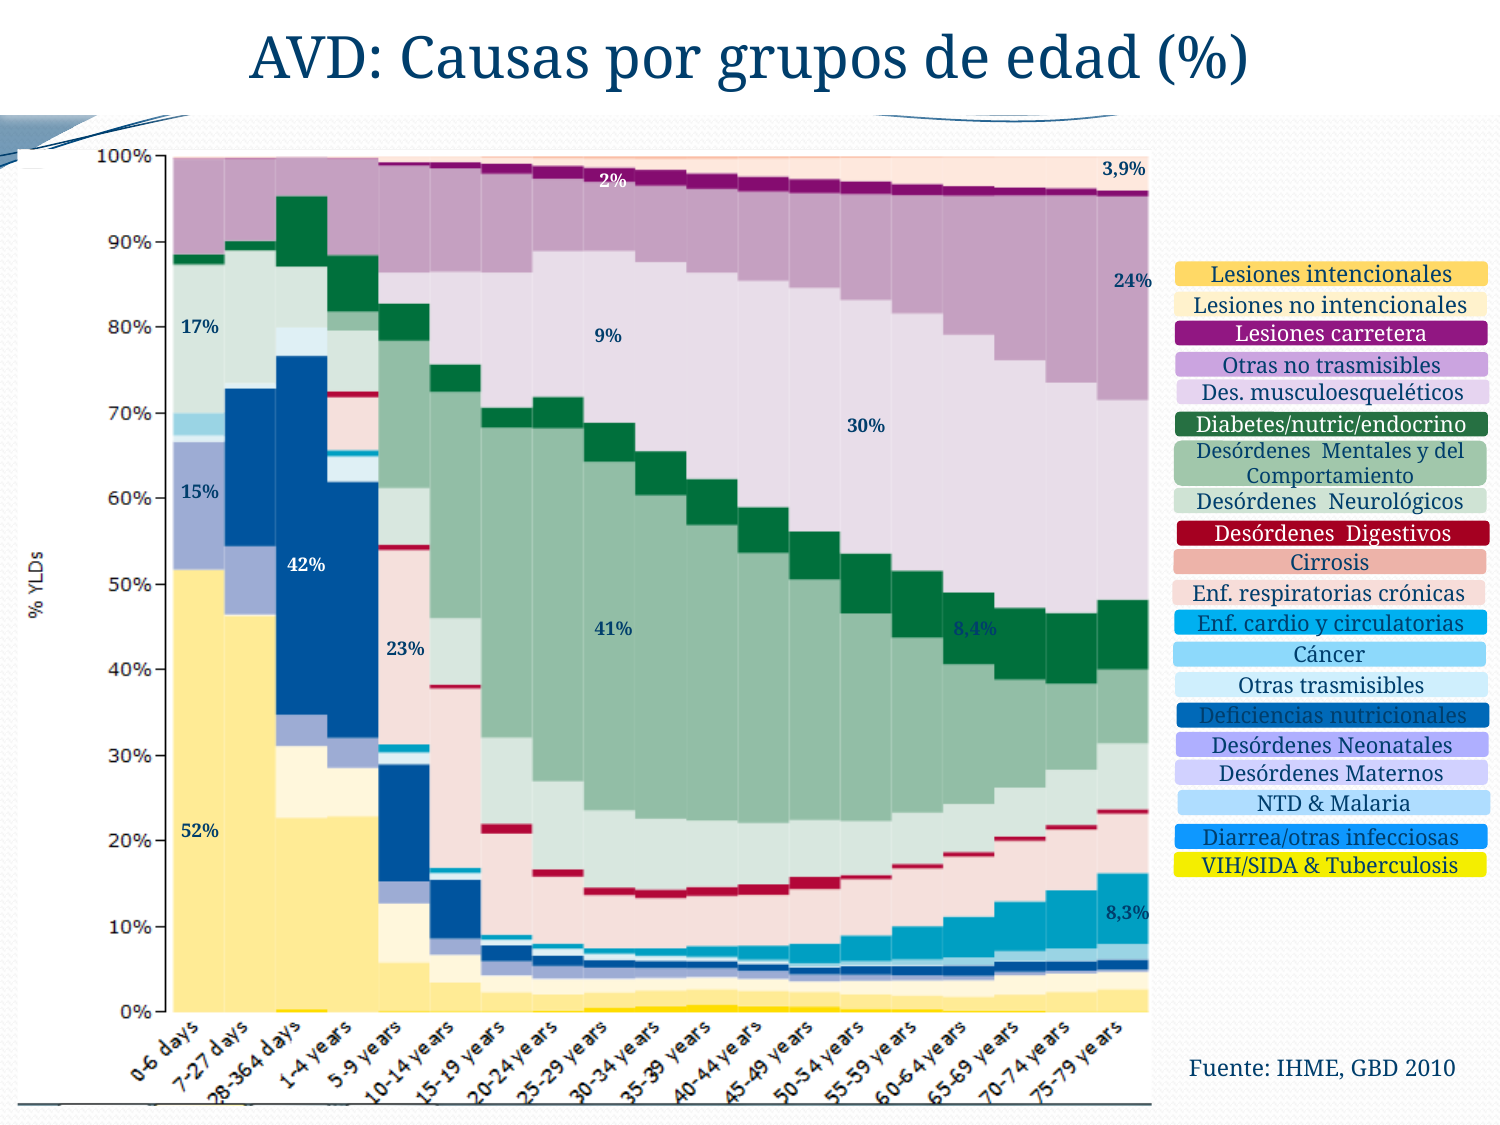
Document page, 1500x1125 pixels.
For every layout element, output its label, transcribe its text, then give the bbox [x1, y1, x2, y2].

text_box AVD: Causas por grupos de edad (%) [0, 0, 1500, 115]
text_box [17, 149, 1491, 1107]
